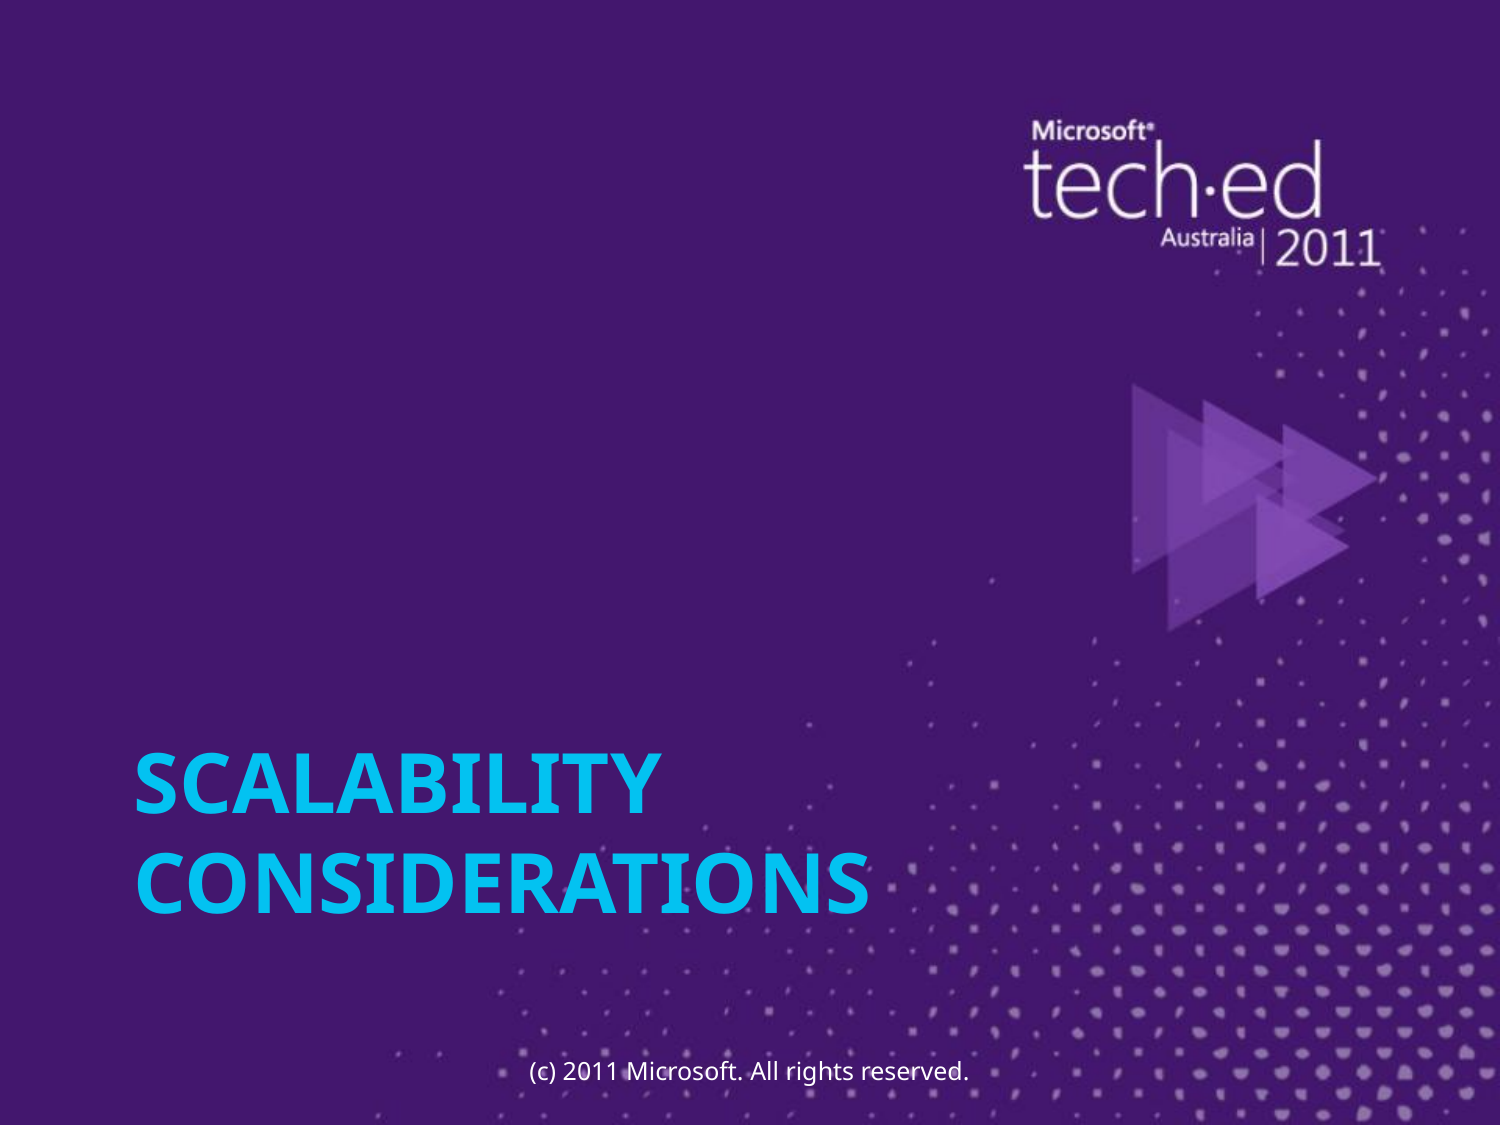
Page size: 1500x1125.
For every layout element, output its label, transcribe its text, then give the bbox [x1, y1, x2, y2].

title Scalability Considerations [118, 722, 1394, 947]
picture [0, 0, 1500, 1125]
footer (c) 2011 Microsoft. All rights reserved. [512, 1042, 988, 1103]
